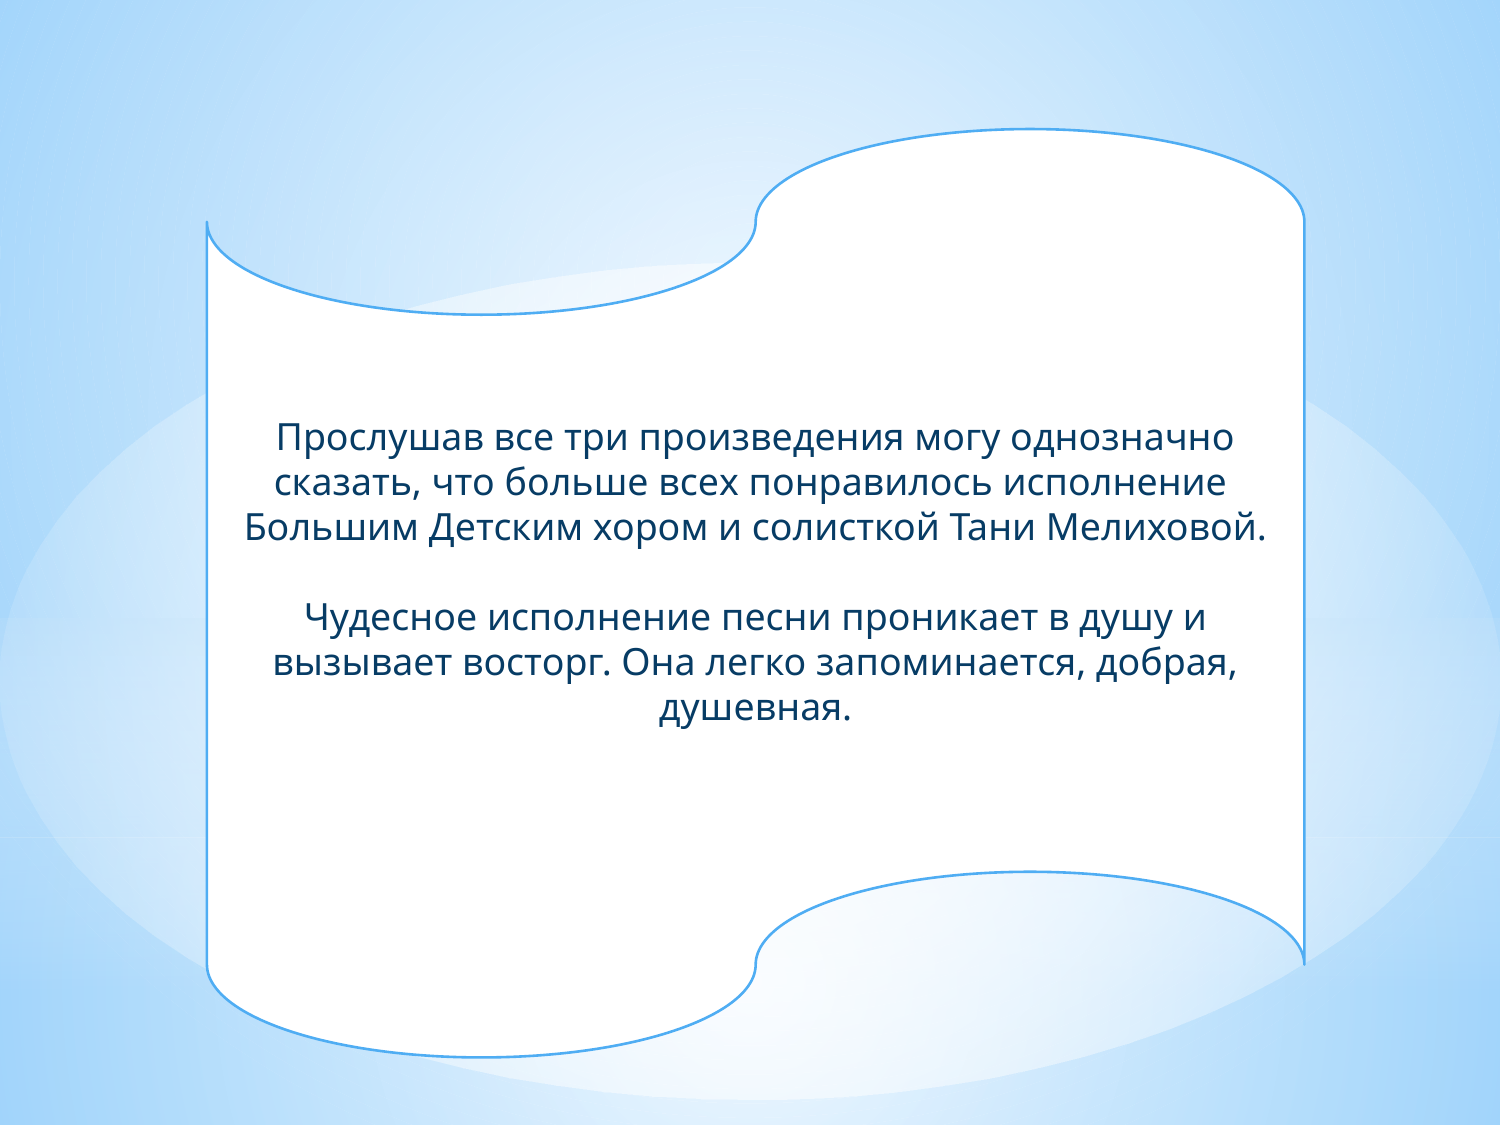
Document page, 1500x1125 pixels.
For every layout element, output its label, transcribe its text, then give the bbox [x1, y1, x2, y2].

text_box Прослушав все три произведения могу однозначно сказать, что больше всех понравилось исполнение Большим Детским хором и солисткой Тани Мелиховой. Чудесное исполнение песни проникает в душу и вызывает восторг. Она легко запоминается, добрая, душевная. [205, 127, 1306, 1059]
